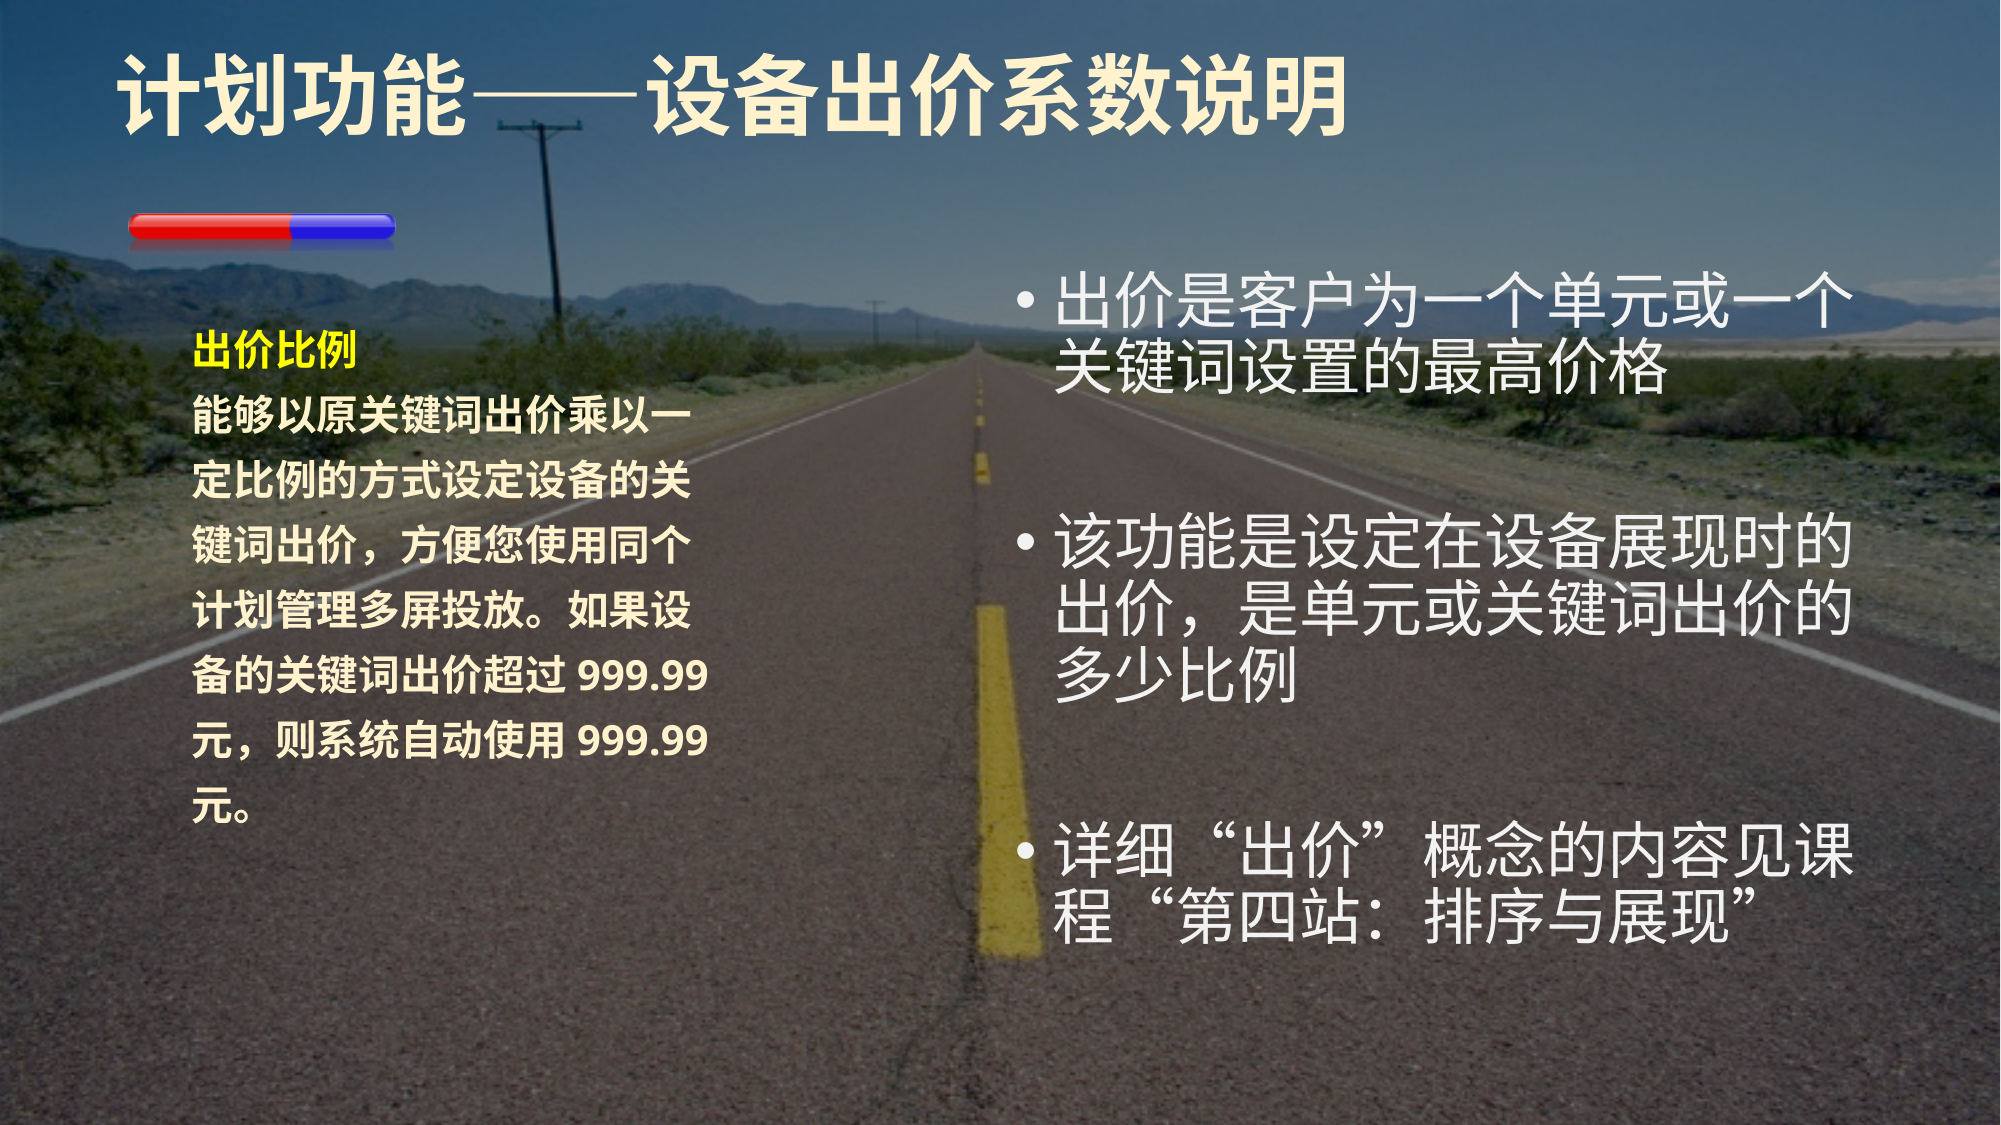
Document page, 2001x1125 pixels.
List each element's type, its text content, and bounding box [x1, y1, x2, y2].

title 计划功能——设备出价系数说明 [99, 45, 1521, 203]
list 出价是客户为一个单元或一个关键词设置的最高价格 该功能是设定在设备展现时的出价，是单元或关键词出价的多少比例 详细“出价”概念的内容见课程“第四站：排序与展现” [999, 262, 1900, 1005]
picture [0, 0, 2001, 1125]
text_box 出价比例 能够以原关键词出价乘以一定比例的方式设定设备的关键词出价，方便您使用同个计划管理多屏投放。如果设备的关键词出价超过999.99元，则系统自动使用999.99元。 [176, 301, 746, 836]
